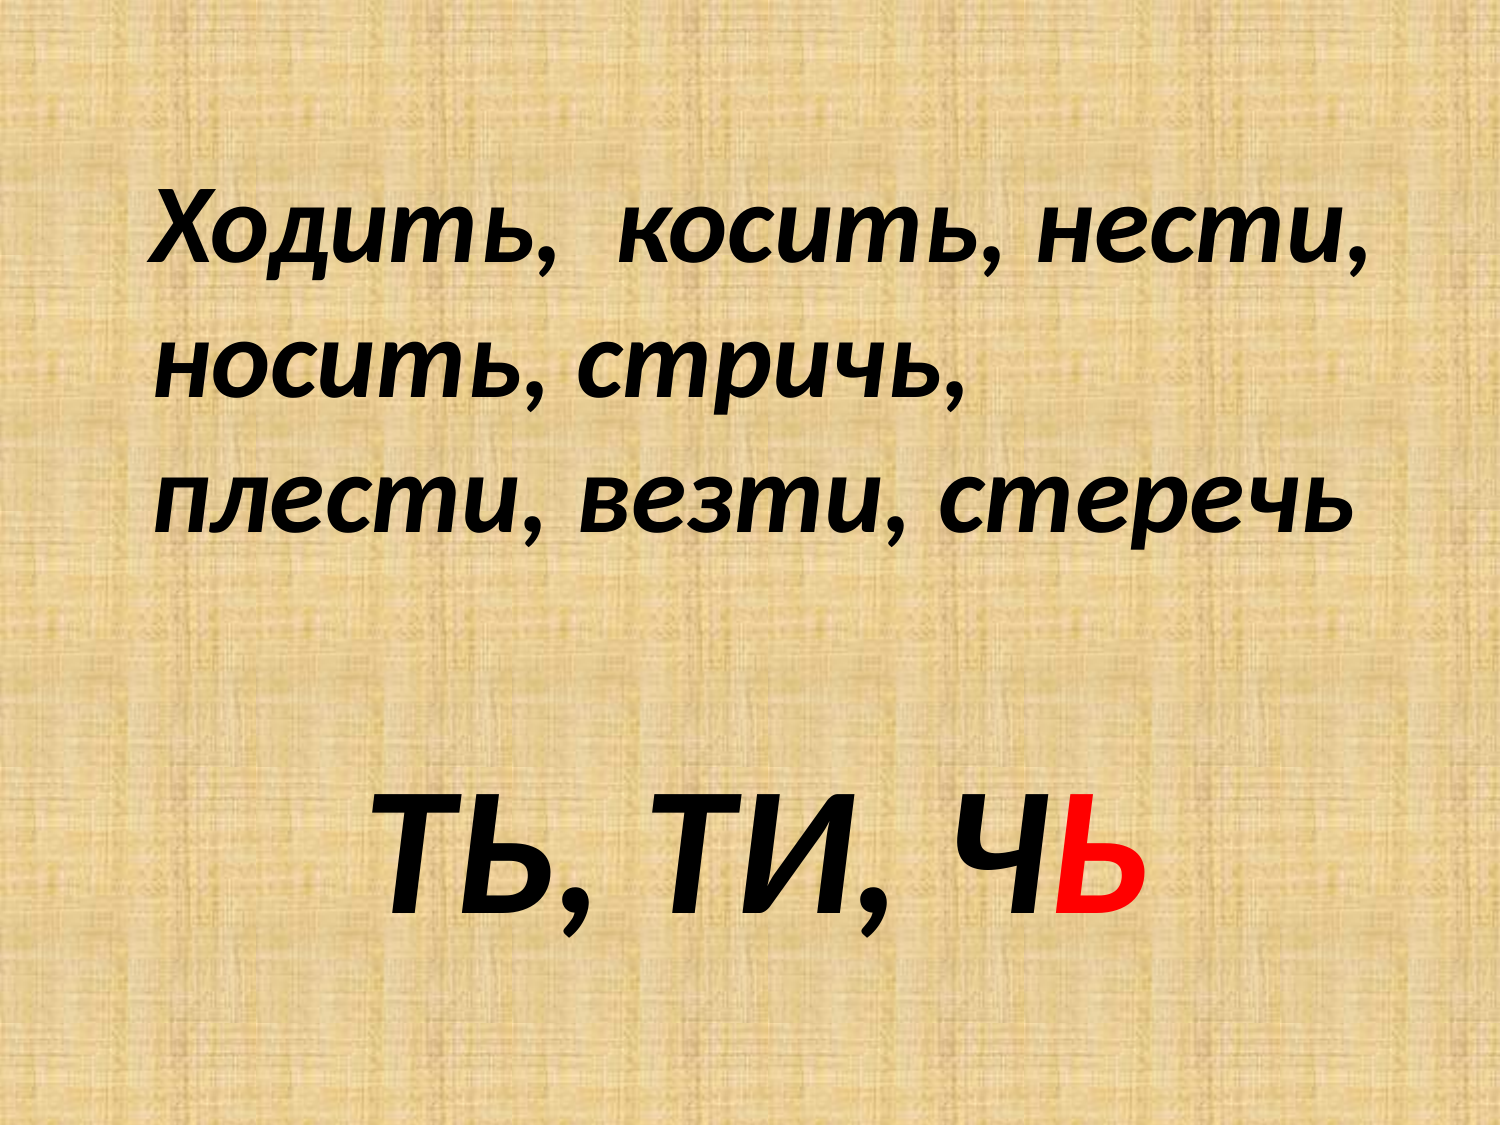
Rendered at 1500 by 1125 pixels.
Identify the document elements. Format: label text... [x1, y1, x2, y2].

list Ходить, косить, нести, носить, стричь, плести, везти, стеречь [135, 42, 1411, 563]
picture [0, 0, 1500, 1125]
title Ть, ти, чь [118, 722, 1394, 947]
